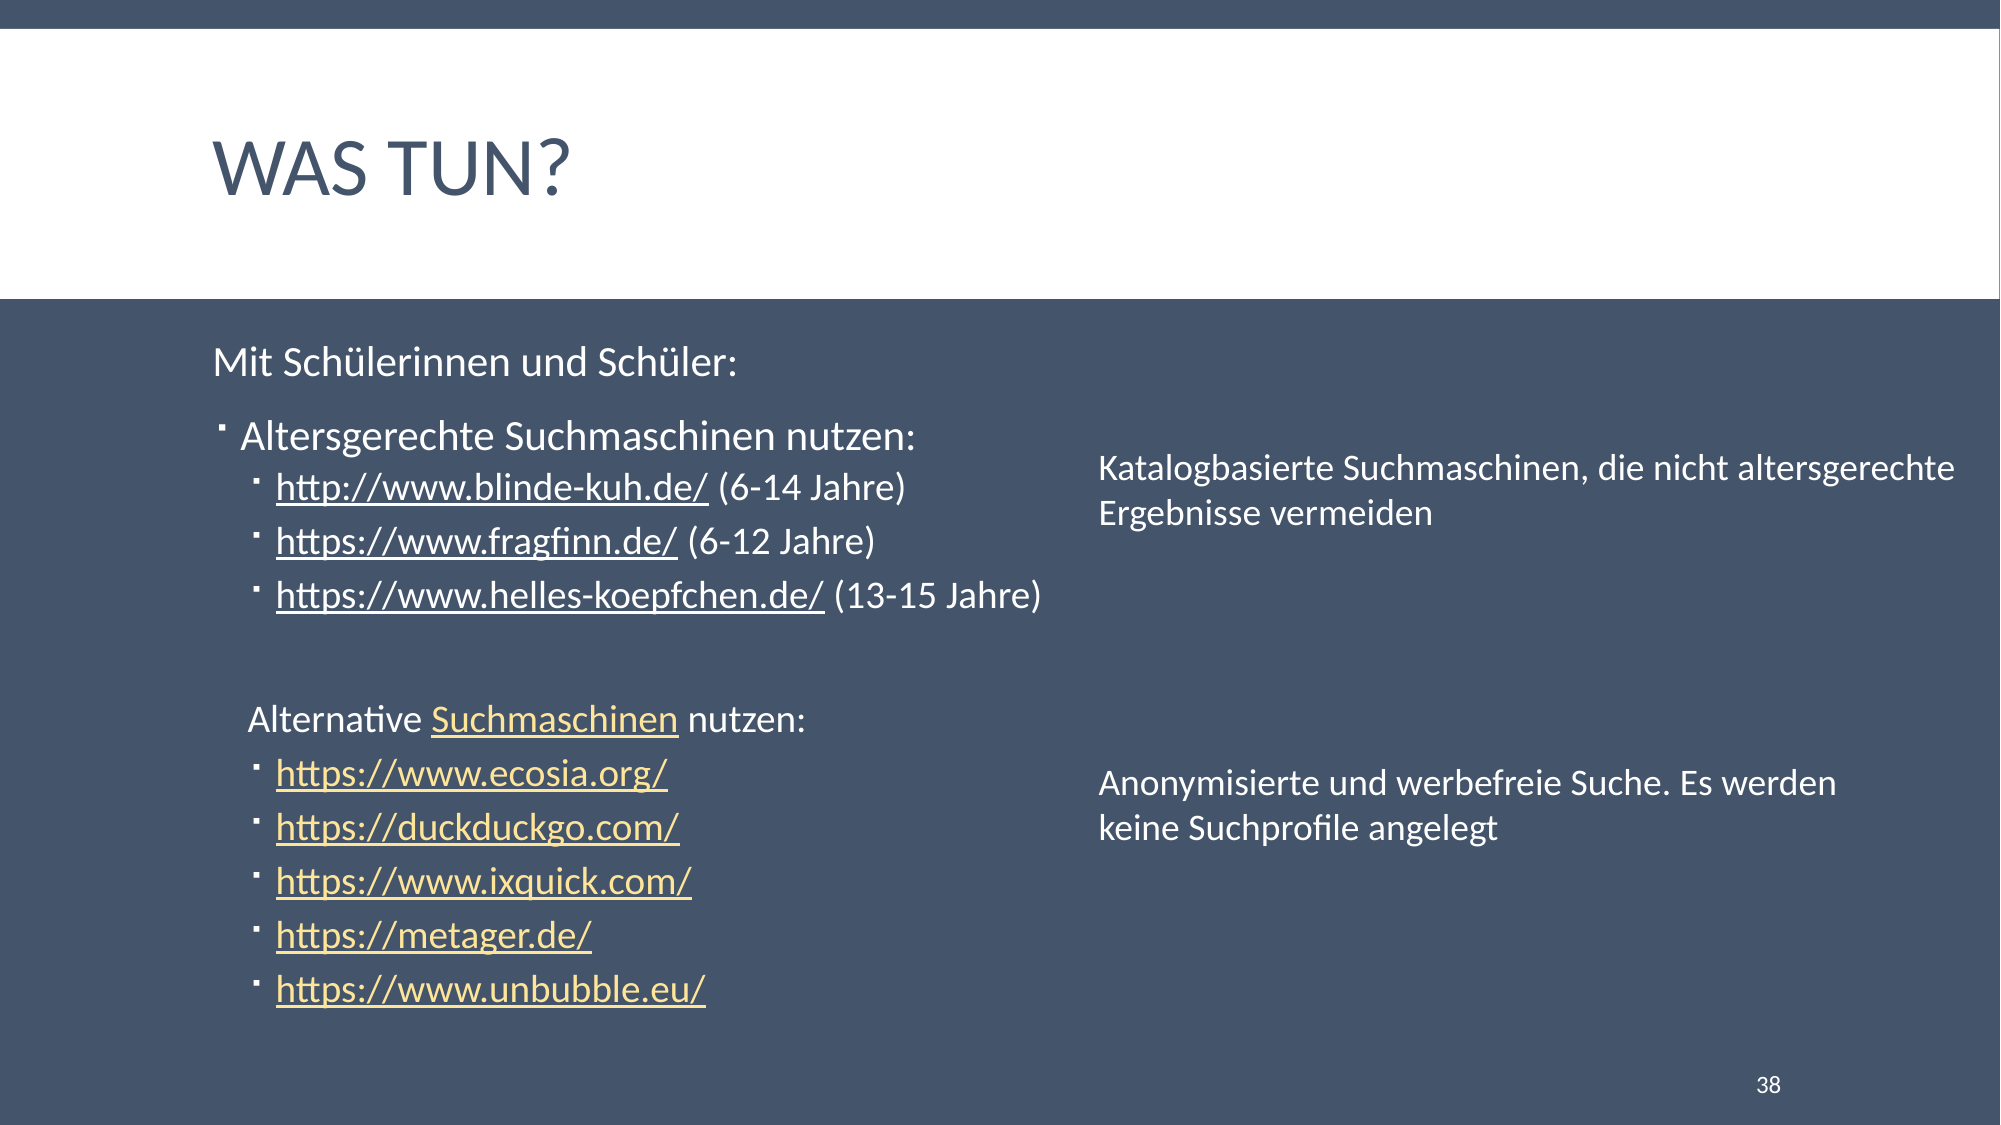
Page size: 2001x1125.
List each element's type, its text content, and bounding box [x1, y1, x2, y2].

title Was Tun? [197, 46, 1803, 295]
list Mit Schülerinnen und Schüler: Altersgerechte Suchmaschinen nutzen: http://www.blinde-kuh.de/ (6-14 Jahre) https://www.fragfinn.de/ (6-12 Jahre) https://www.helles-koepfchen.de/ (13-15 Jahre) Alternative Suchmaschinen nutzen: https://www.ecosia.org/ https://duckduckgo.com/ https://www.ixquick.com/ https://metager.de/ https://www.unbubble.eu/ [197, 331, 1930, 1022]
slide_number 38 [1748, 1053, 1904, 1114]
text_box Katalogbasierte Suchmaschinen, die nicht altersgerechte Ergebnisse vermeiden [1083, 435, 2000, 541]
text_box Anonymisierte und werbefreie Suche. Es werden keine Suchprofile angelegt [1083, 750, 1942, 856]
